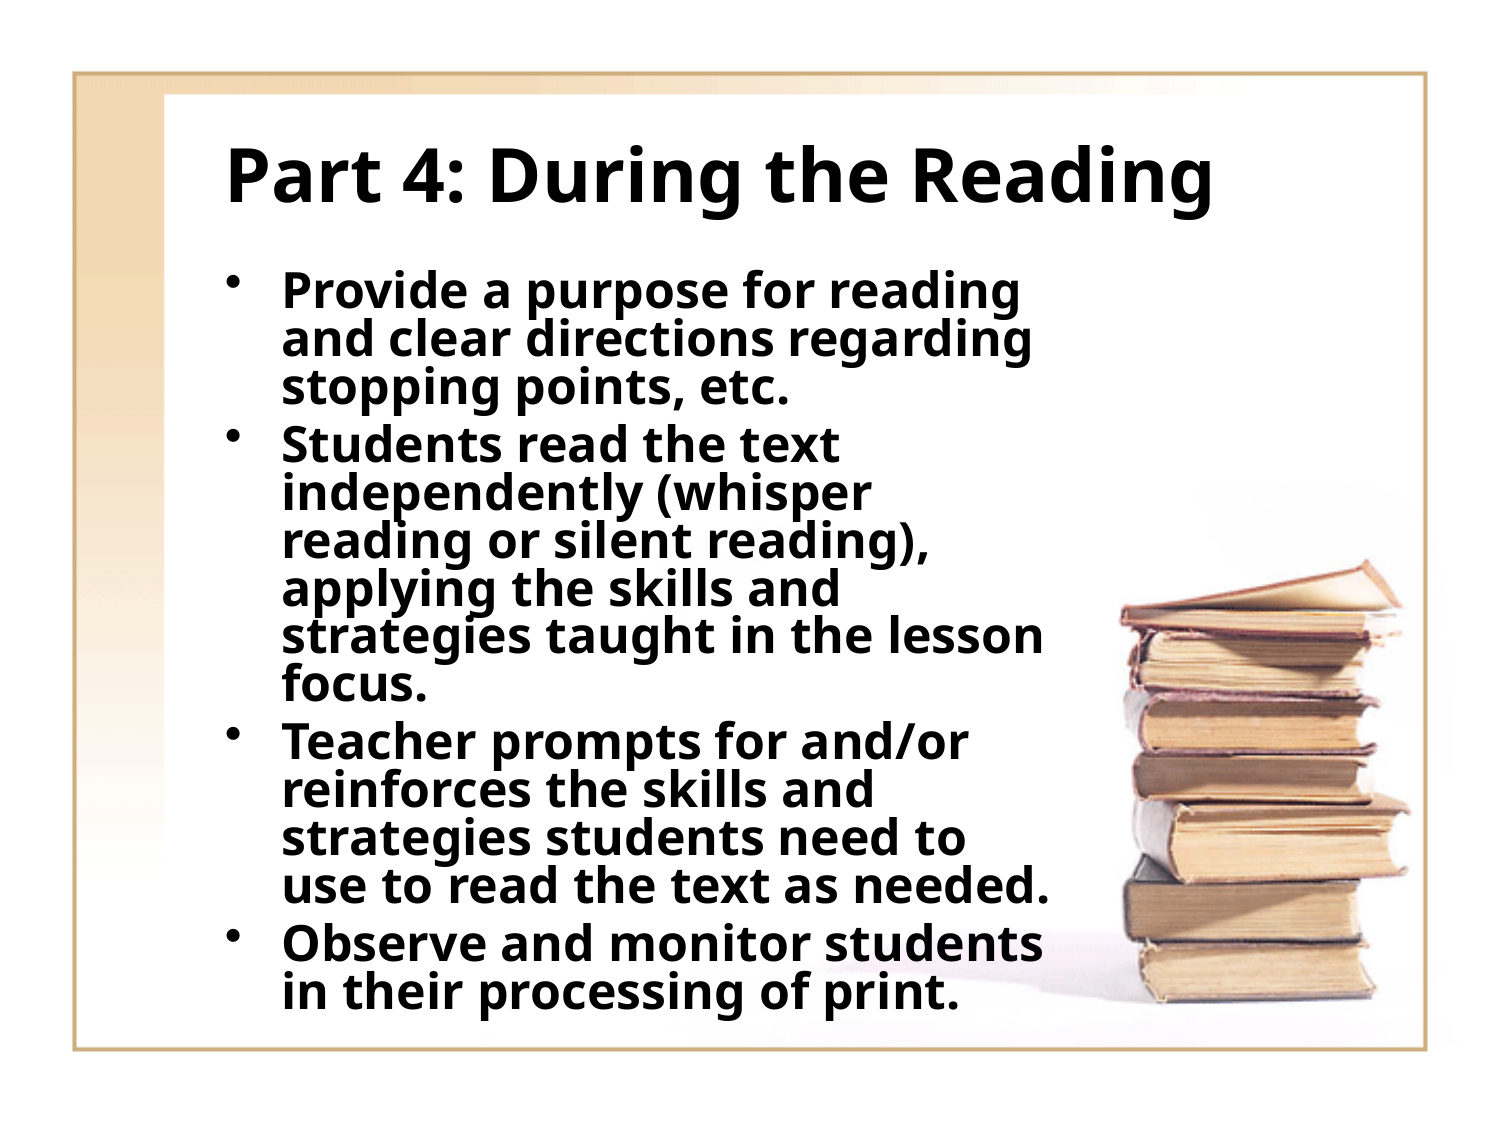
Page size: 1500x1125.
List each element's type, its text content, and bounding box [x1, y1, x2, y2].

title Part 4: During the Reading [209, 112, 1373, 233]
list Provide a purpose for reading and clear directions regarding stopping points, etc. Students read the text independently (whisper reading or silent reading), applying the skills and strategies taught in the lesson focus. Teacher prompts for and/or reinforces the skills and strategies students need to use to read the text as needed. Observe and monitor students in their processing of print. [209, 262, 1076, 1038]
picture [0, 0, 1500, 1125]
